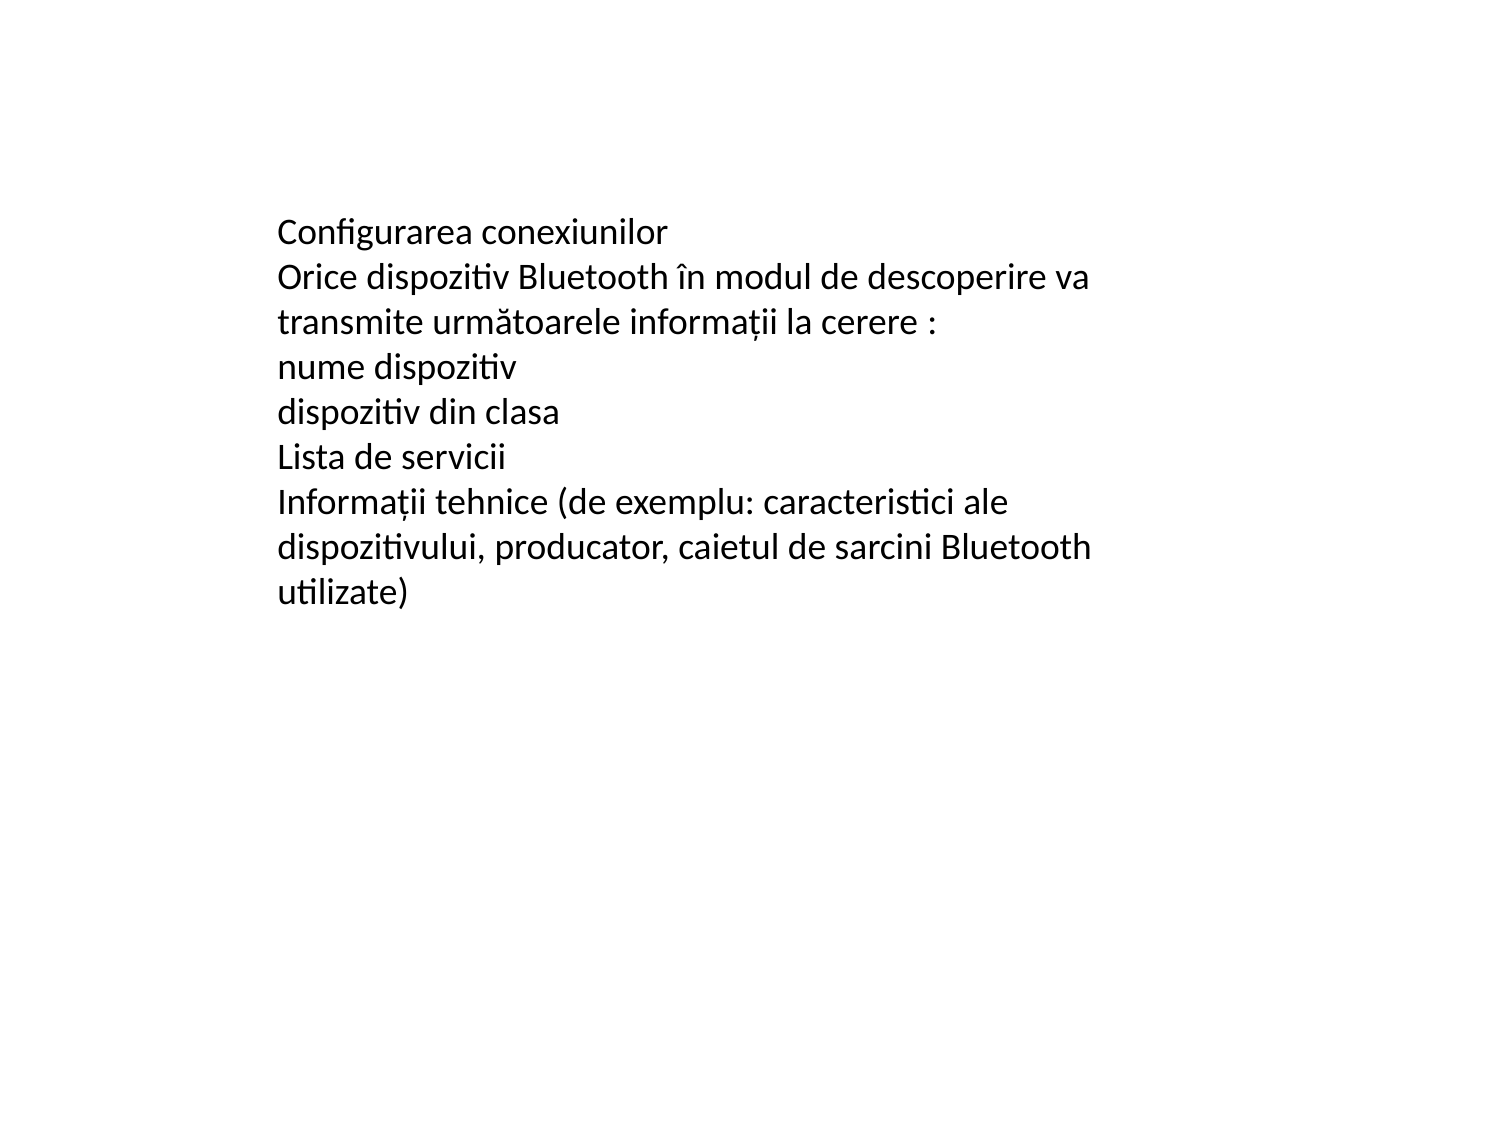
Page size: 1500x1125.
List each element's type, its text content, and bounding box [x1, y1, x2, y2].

text_box Configurarea conexiunilor Orice dispozitiv Bluetooth în modul de descoperire va transmite următoarele informaţii la cerere : nume dispozitiv dispozitiv din clasa Lista de servicii Informaţii tehnice (de exemplu: caracteristici ale dispozitivului, producator, caietul de sarcini Bluetooth utilizate) [262, 199, 1125, 620]
